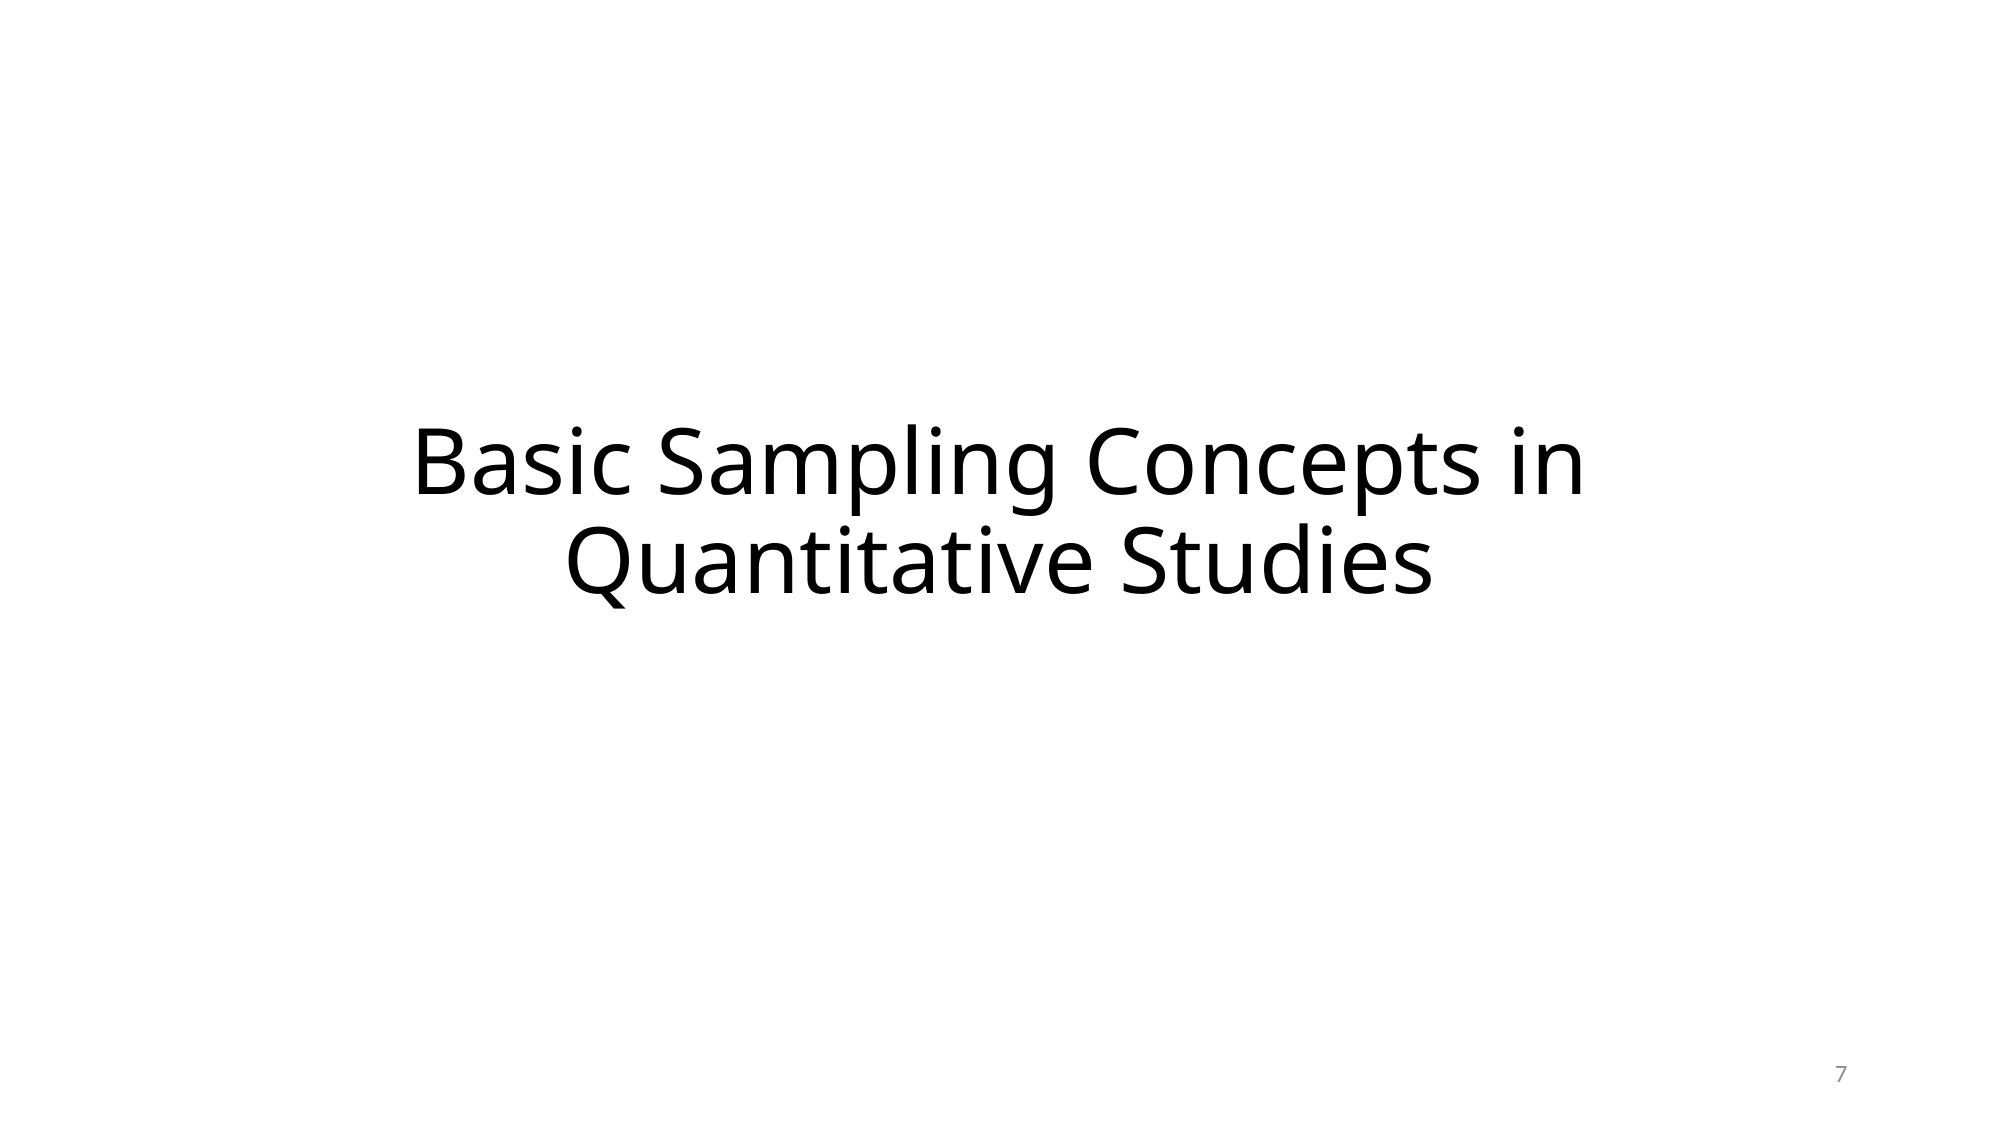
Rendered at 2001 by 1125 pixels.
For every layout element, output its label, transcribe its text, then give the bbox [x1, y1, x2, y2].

slide_number 7 [1412, 1042, 1863, 1103]
title Basic Sampling Concepts in Quantitative Studies [137, 405, 1863, 624]
